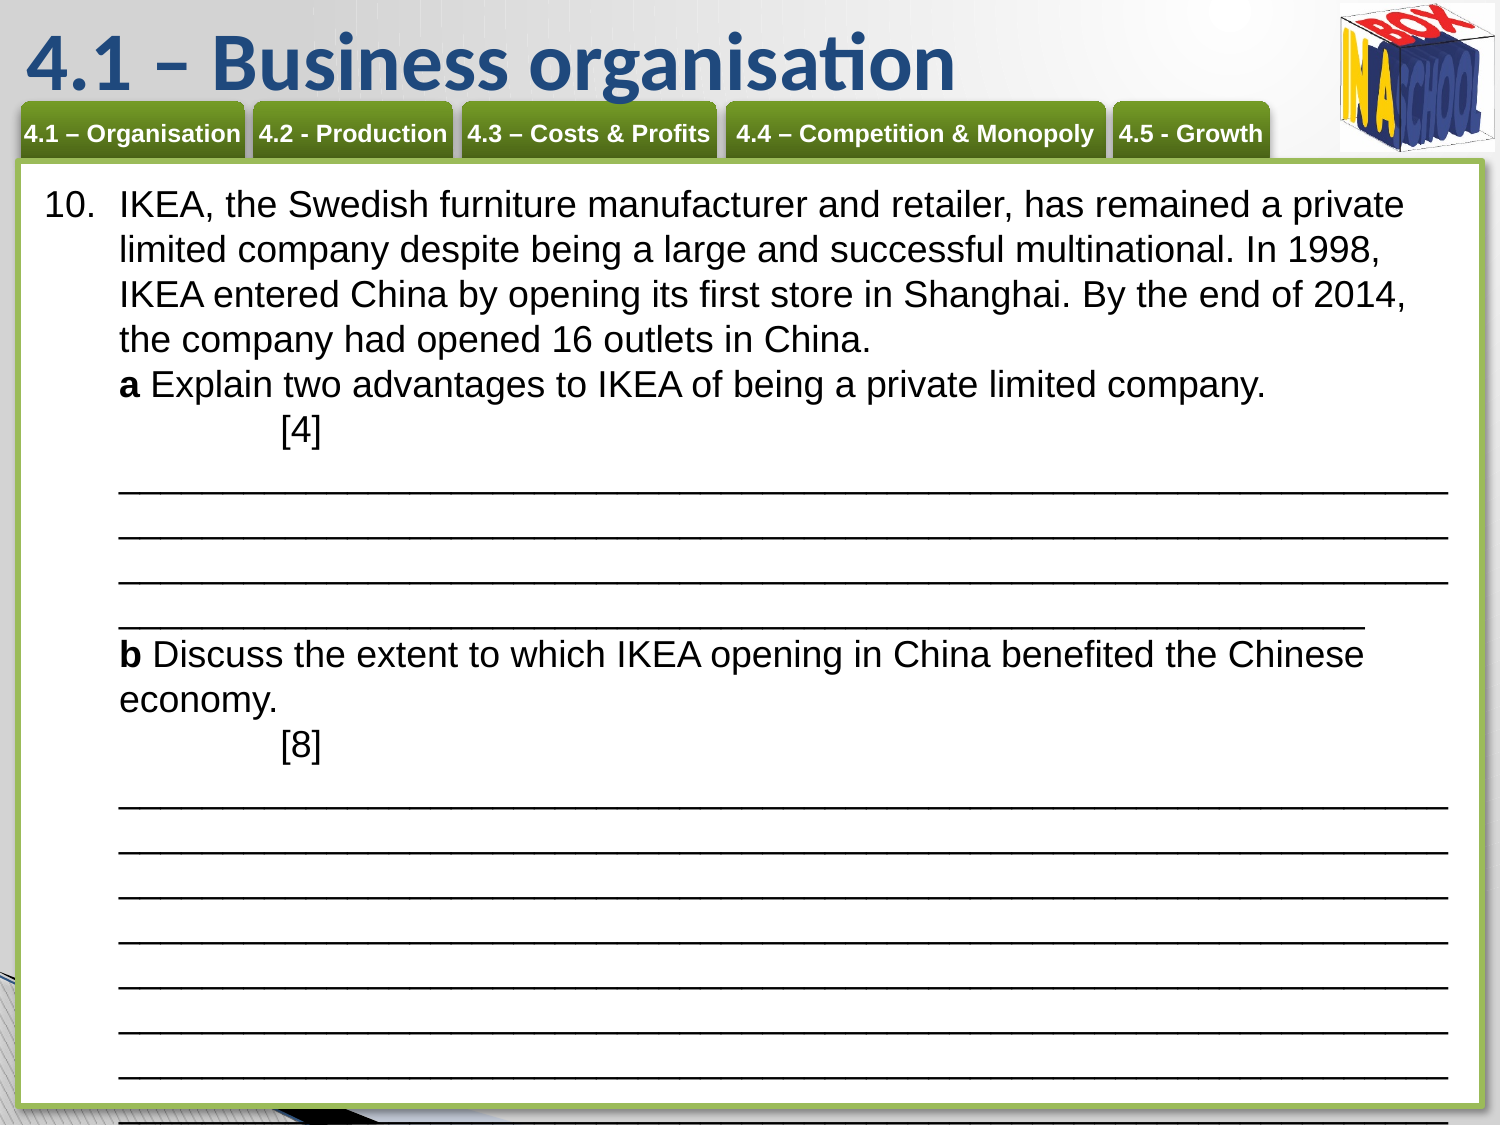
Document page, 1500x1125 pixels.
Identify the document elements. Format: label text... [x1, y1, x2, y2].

title 4.1 – Business organisation [11, 11, 1465, 102]
picture [1340, 3, 1495, 152]
text_box IKEA, the Swedish furniture manufacturer and retailer, has remained a private limited company despite being a large and successful multinational. In 1998, IKEA entered China by opening its first store in Shanghai. By the end of 2014, the company had opened 16 outlets in China. a Explain two advantages to IKEA of being a private limited company. [4] ____________________________________________________________________________________________________________________________________________________________________________________________________________________________________________________________ b Discuss the extent to which IKEA opening in China benefited the Chinese economy. [8] _______________________________________________________________________________________________________________________________________________________________________________________________________________________________________________________________________________________________________________________________________________________________________________________________________________________________________________________________________________________________________________________________________________________________________________________ [29, 172, 1465, 1125]
